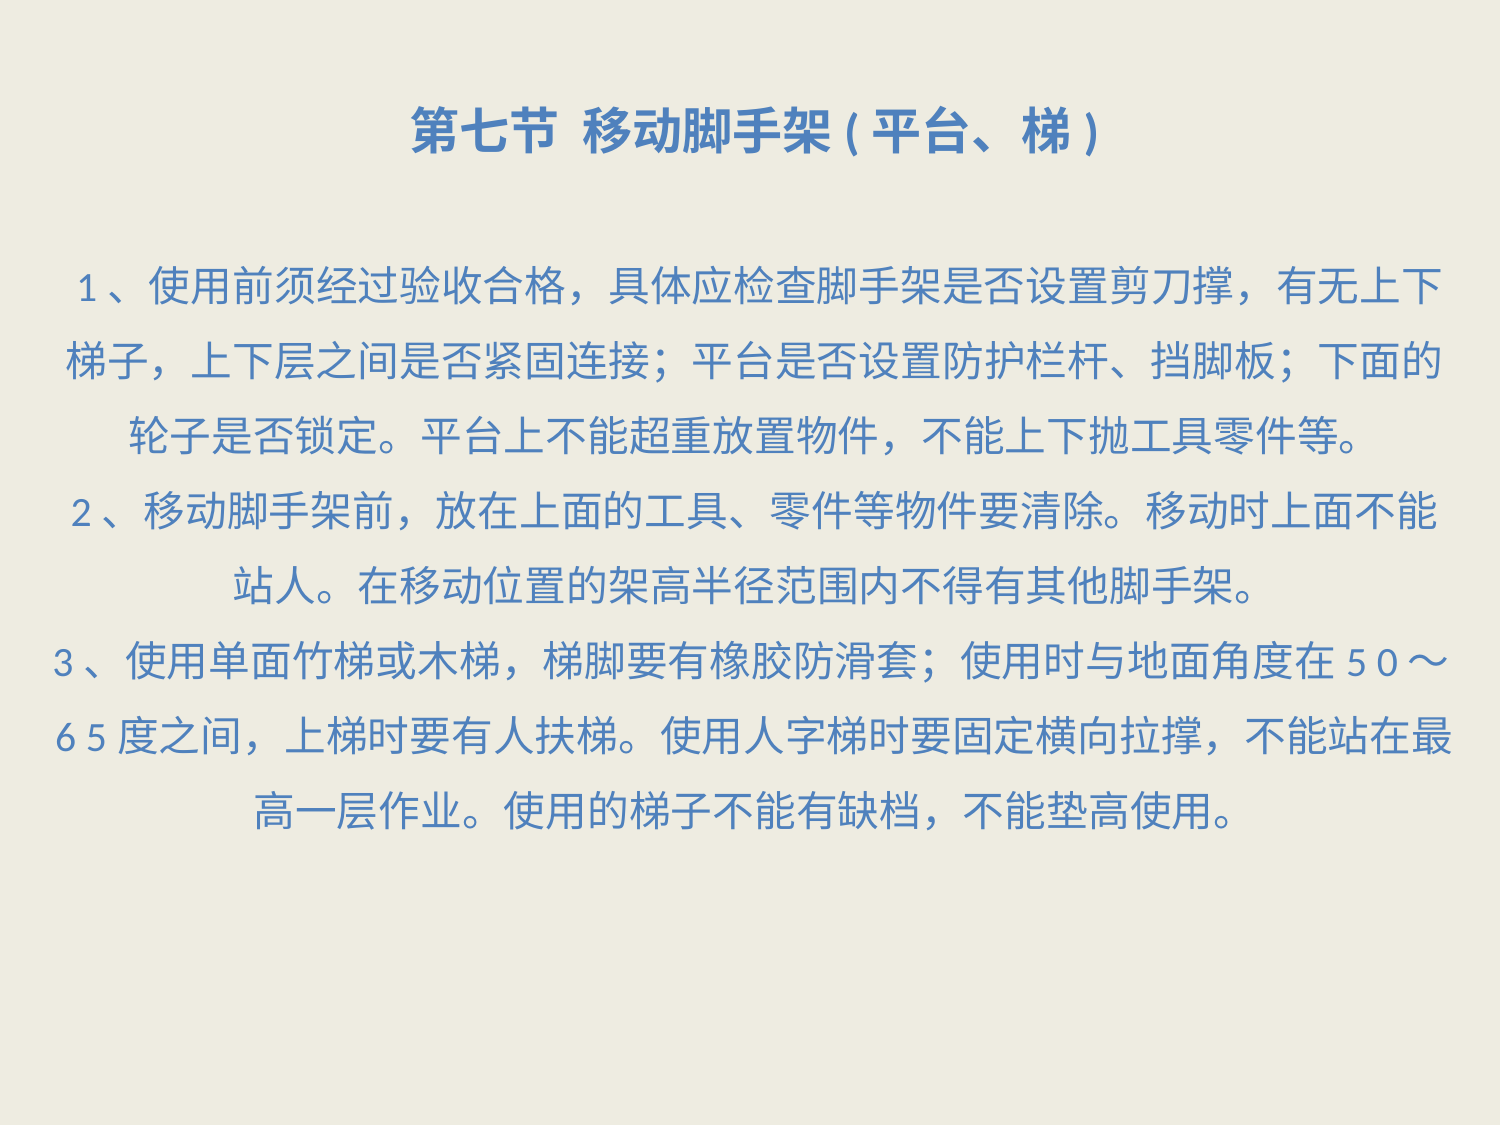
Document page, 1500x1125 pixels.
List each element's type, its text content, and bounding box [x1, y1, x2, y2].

text_box 第七节 移动脚手架(平台、梯) 1、使用前须经过验收合格，具体应检查脚手架是否设置剪刀撑，有无上下梯子，上下层之间是否紧固连接；平台是否设置防护栏杆、挡脚板；下面的轮子是否锁定。平台上不能超重放置物件，不能上下抛工具零件等。 2、移动脚手架前，放在上面的工具、零件等物件要清除。移动时上面不能站人。在移动位置的架高半径范围内不得有其他脚手架。 3、使用单面竹梯或木梯，梯脚要有橡胶防滑套；使用时与地面角度在5 0～6 5度之间，上梯时要有人扶梯。使用人字梯时要固定横向拉撑，不能站在最高一层作业。使用的梯子不能有缺档，不能垫高使用。 [37, 62, 1472, 918]
